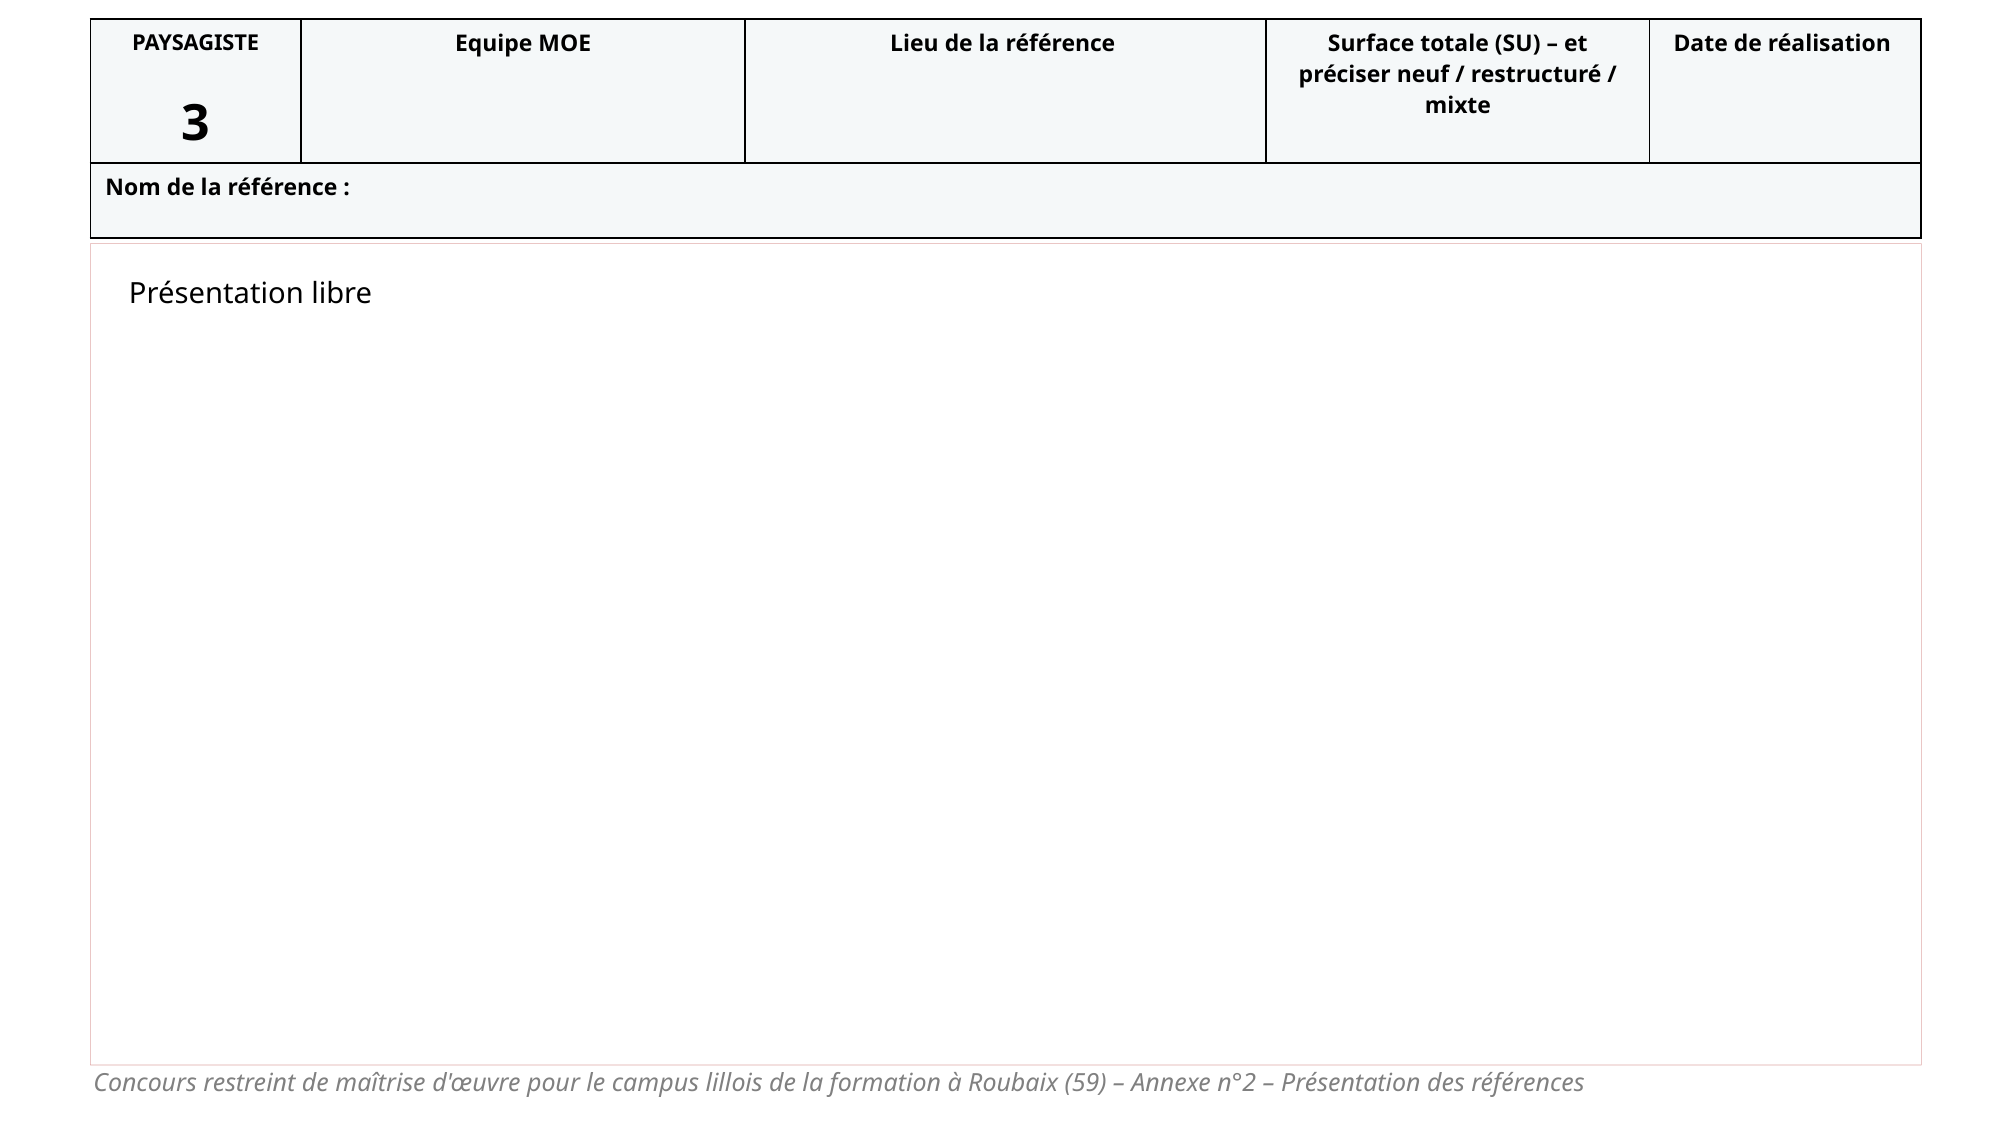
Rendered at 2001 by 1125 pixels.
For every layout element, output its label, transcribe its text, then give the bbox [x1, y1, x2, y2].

table_header Date de réalisation [1650, 20, 1920, 162]
table_header Surface totale (SU) – et préciser neuf / restructuré / mixte [1267, 20, 1649, 162]
table_header Equipe MOE [302, 20, 744, 162]
table_header Lieu de la référence [746, 20, 1265, 162]
text_box Présentation libre [114, 267, 1449, 447]
text_box [88, 241, 1923, 1067]
table_cell Nom de la référence : [91, 164, 1920, 237]
table_header PAYSAGISTE 3 [91, 20, 300, 162]
